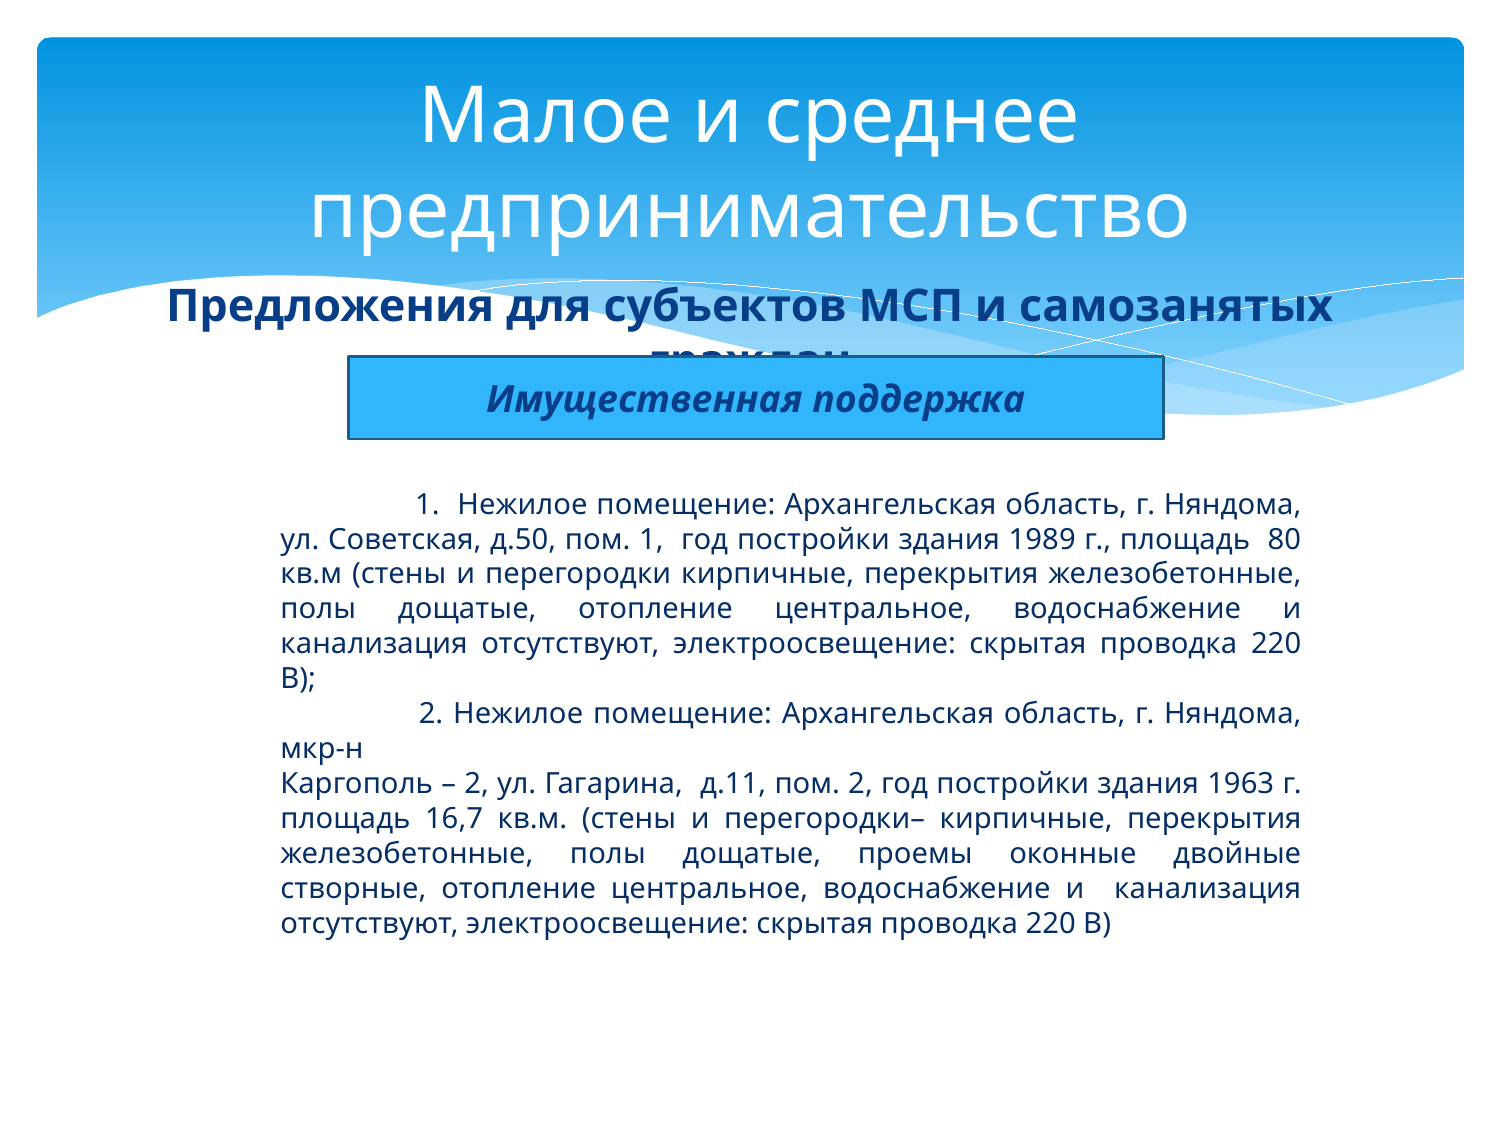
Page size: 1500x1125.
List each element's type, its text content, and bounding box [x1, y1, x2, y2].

title Малое и среднее предпринимательство [75, 55, 1425, 261]
text_box 1. Нежилое помещение: Архангельская область, г. Няндома, ул. Советская, д.50, пом. 1, год постройки здания 1989 г., площадь 80 кв.м (стены и перегородки кирпичные, перекрытия железобетонные, полы дощатые, отопление центральное, водоснабжение и канализация отсутствуют, электроосвещение: скрытая проводка 220 В); 2. Нежилое помещение: Архангельская область, г. Няндома, мкр-н Каргополь – 2, ул. Гагарина, д.11, пом. 2, год постройки здания 1963 г. площадь 16,7 кв.м. (стены и перегородки– кирпичные, перекрытия железобетонные, полы дощатые, проемы оконные двойные створные, отопление центральное, водоснабжение и канализация отсутствуют, электроосвещение: скрытая проводка 220 В) [265, 432, 1317, 1065]
list Предложения для субъектов МСП и самозанятых граждан [53, 269, 1447, 394]
text_box Имущественная поддержка [347, 355, 1165, 432]
